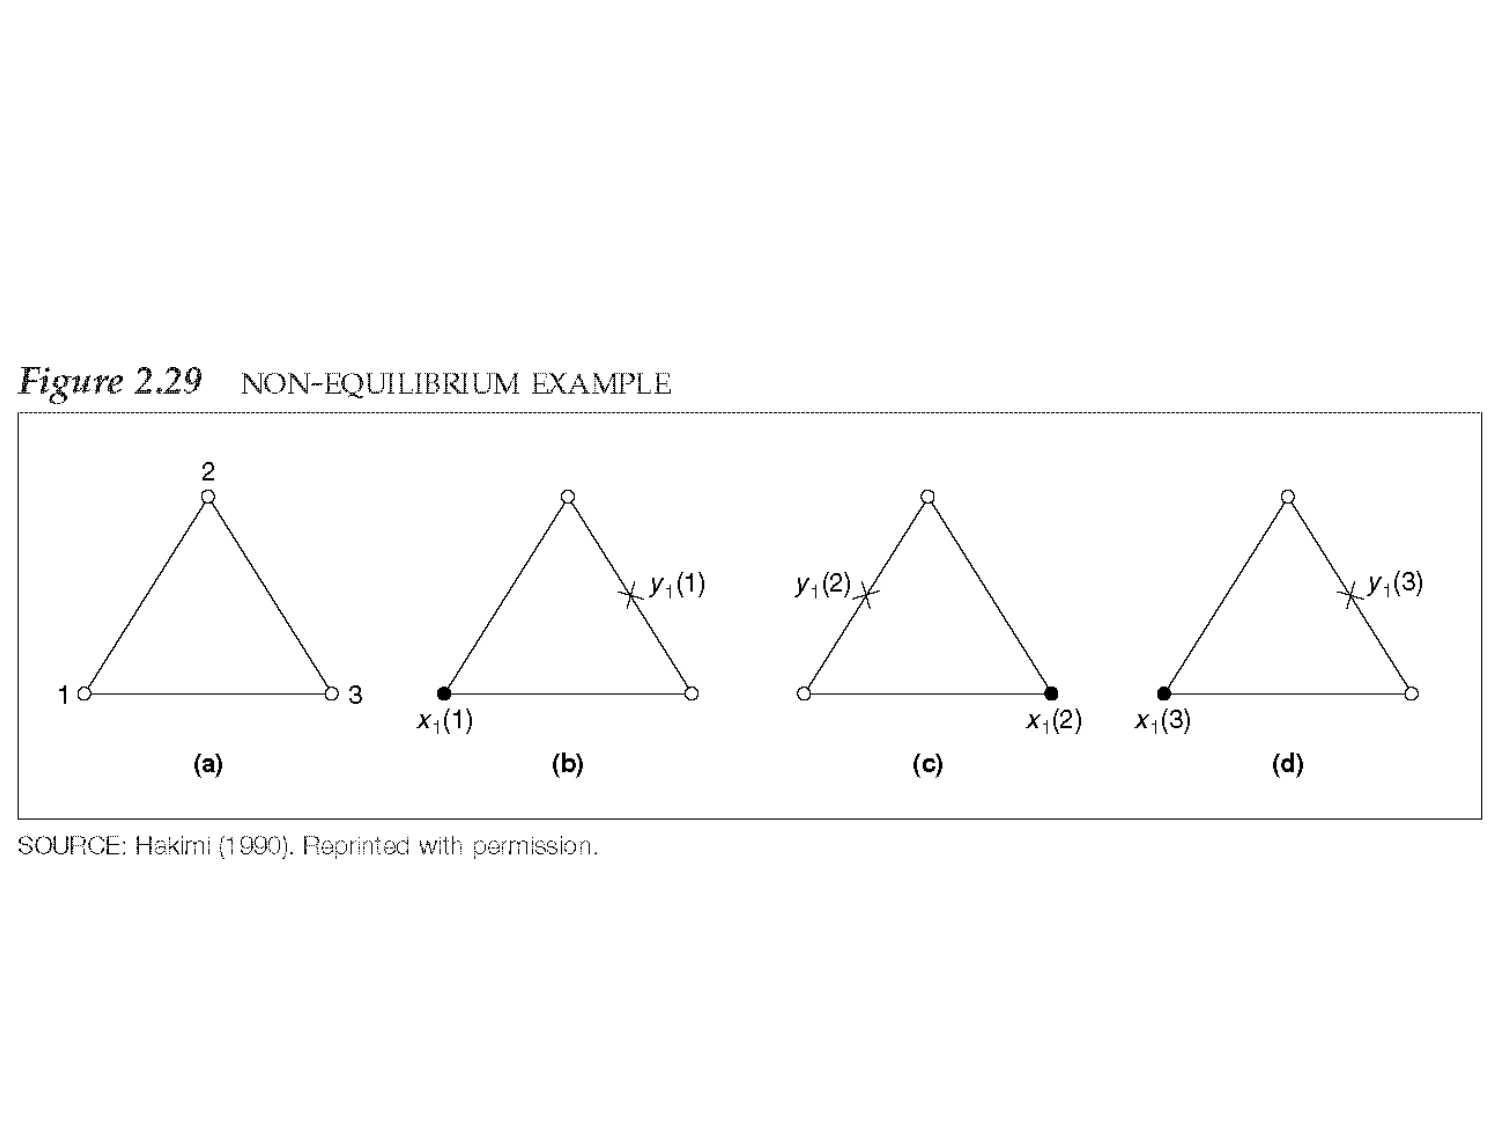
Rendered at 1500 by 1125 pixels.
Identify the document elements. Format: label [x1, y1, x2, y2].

picture [0, 337, 1500, 888]
